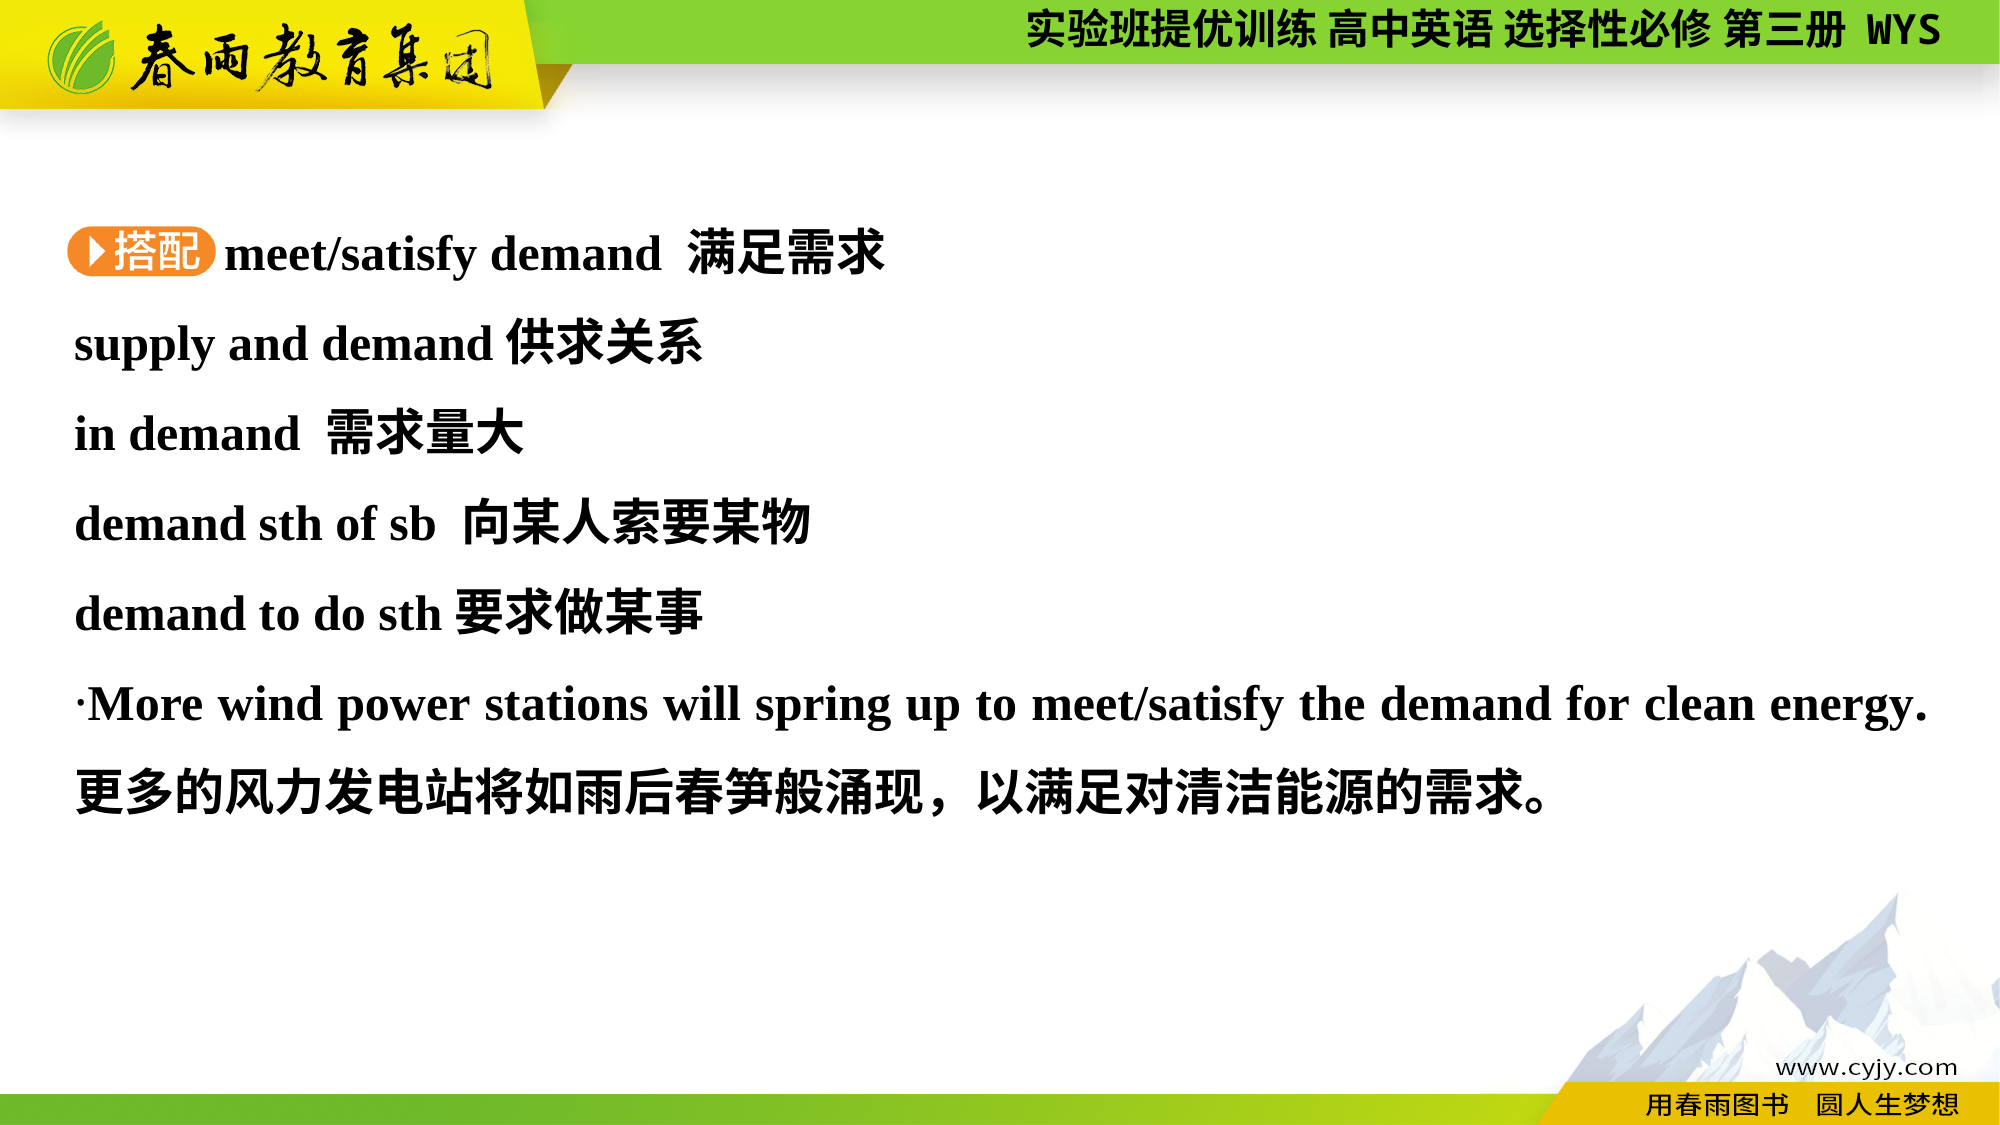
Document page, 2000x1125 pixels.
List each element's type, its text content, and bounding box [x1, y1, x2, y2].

picture [0, 0, 2000, 1125]
list meet/satisfy demand 满足需求 supply and demand供求关系 in demand 需求量大 demand sth of sb 向某人索要某物 demand to do sth要求做某事 ·More wind power stations will spring up to meet/satisfy the demand for clean energy. 更多的风力发电站将如雨后春笋般涌现，以满足对清洁能源的需求。 [59, 182, 1944, 835]
